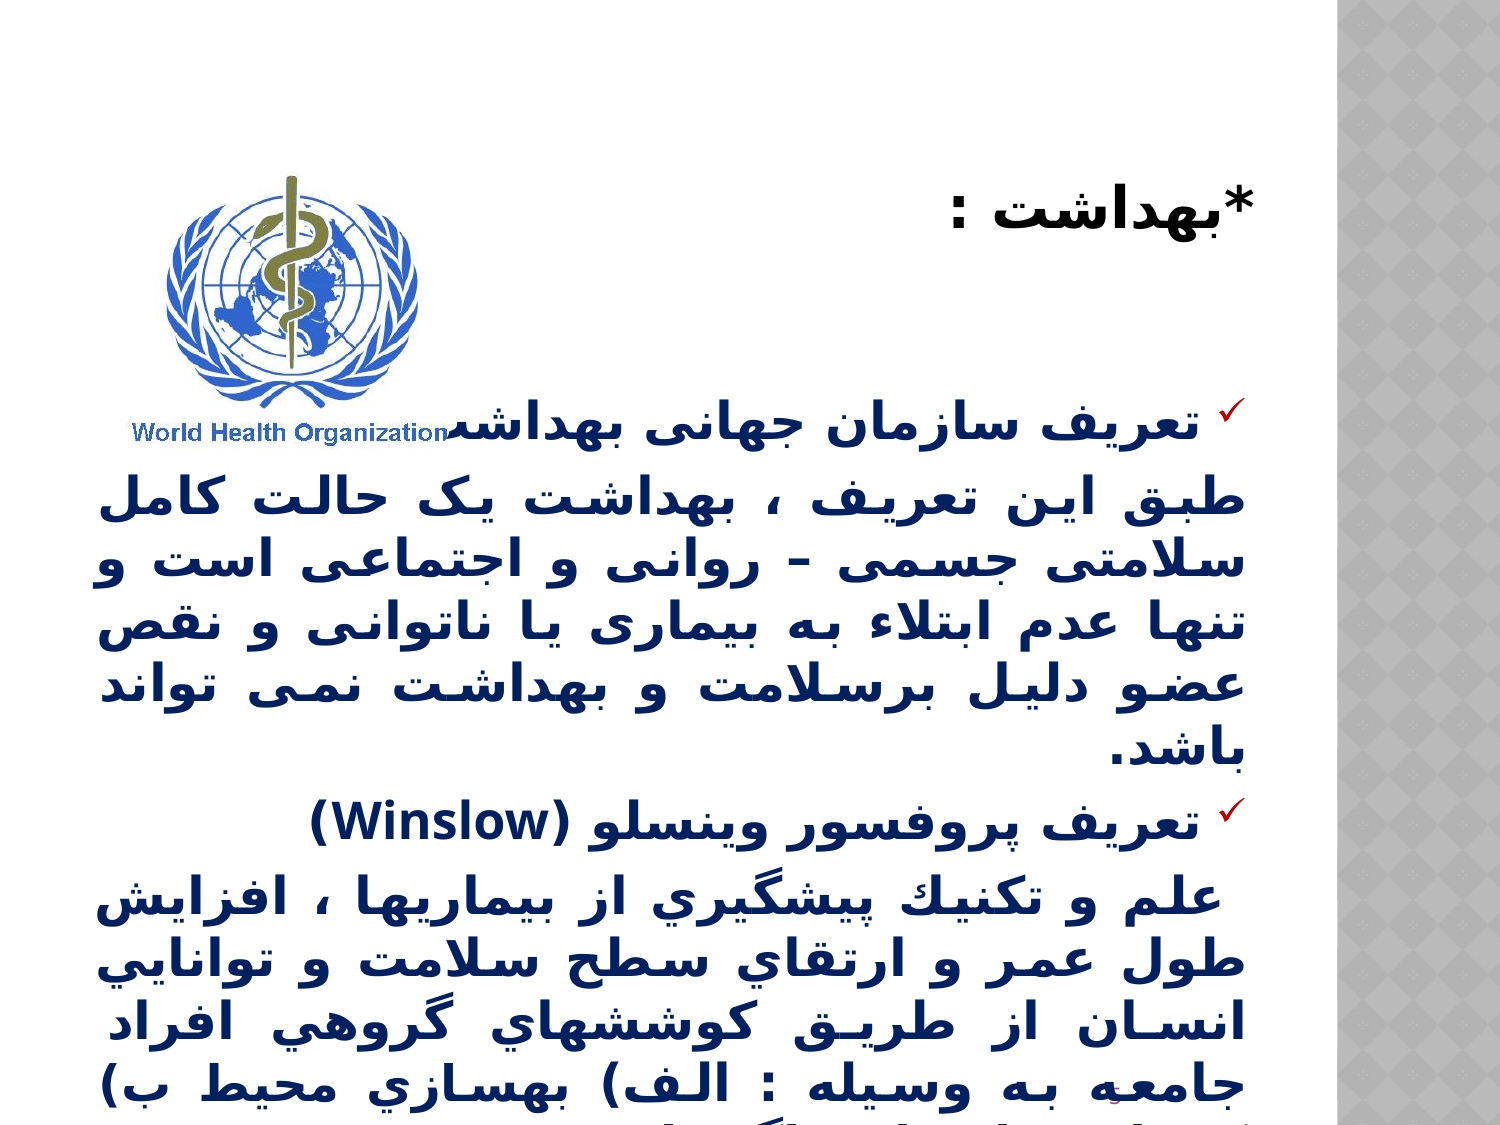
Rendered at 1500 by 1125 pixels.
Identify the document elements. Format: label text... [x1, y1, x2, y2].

picture [124, 172, 451, 451]
title *بهداشت : [75, 52, 1263, 240]
slide_number 5 [1025, 1075, 1122, 1113]
list تعریف سازمان جهانی بهداشت(WHO) طبق این تعریف ، بهداشت یک حالت کامل سلامتی جسمی – روانی و اجتماعی است و تنها عدم ابتلاء به بیماری یا ناتوانی و نقص عضو دلیل برسلامت و بهداشت نمی تواند باشد. تعریف پروفسور وینسلو (Winslow) علم و تكنيك پيشگيري از بيماريها ، افزايش طول عمر و ارتقاي سطح سلامت و توانايي انسان از طريق كوششهاي گروهي افراد جامعه به وسیله : الف) بهسازي محيط ب) كنترل بيماريهاي واگيردار ج) آموزش بهداشت فردي د) ايجاد خدمت پزشكي و پرستاري جهت تشخيص زودرس و به موقع بيماريها و ... [75, 380, 1263, 1100]
